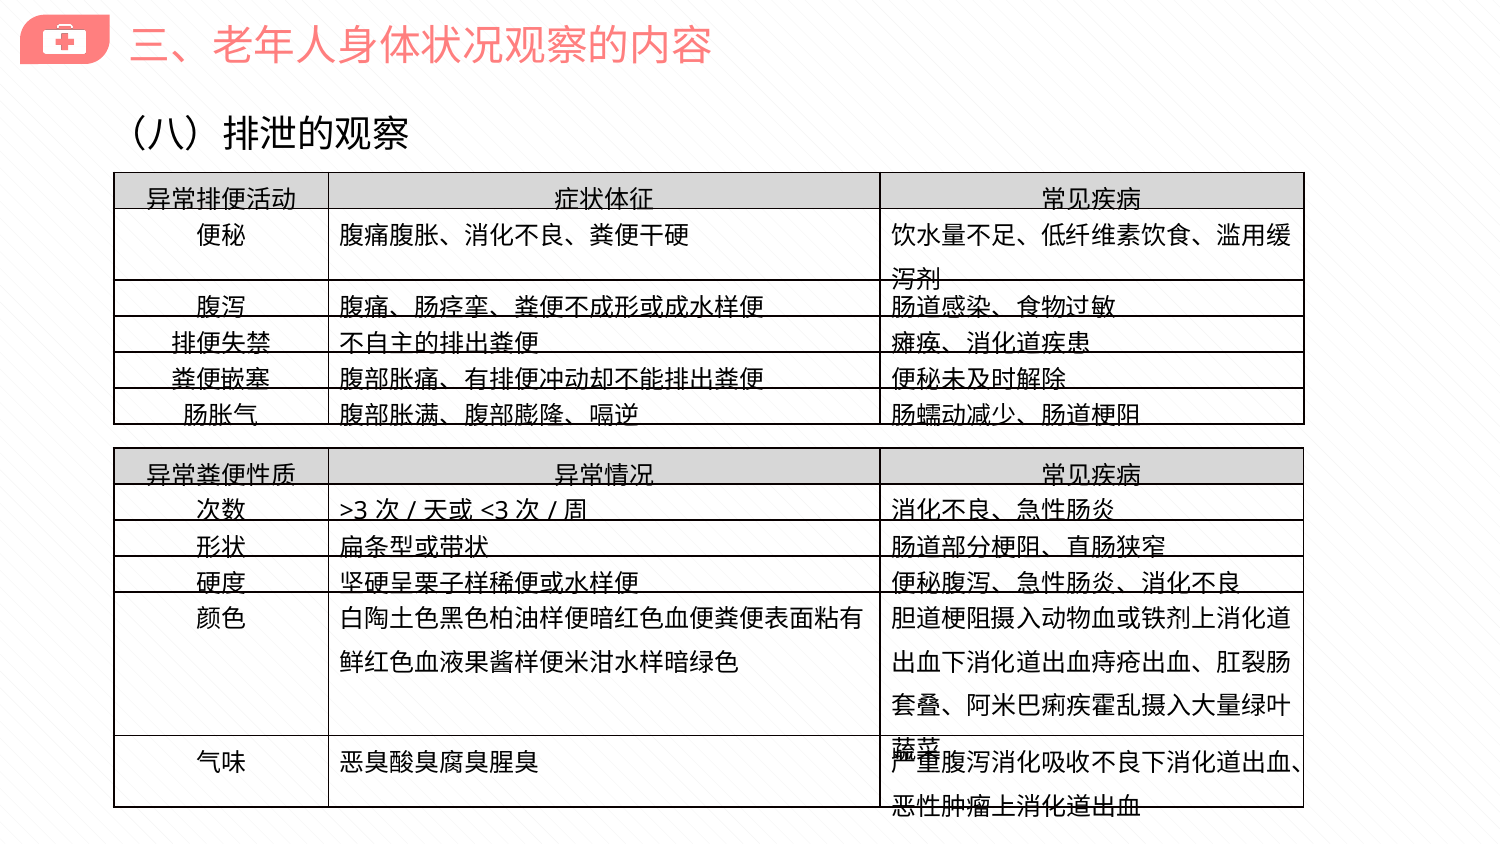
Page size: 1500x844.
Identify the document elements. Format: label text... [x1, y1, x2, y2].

table_cell 恶臭酸臭腐臭腥臭 [329, 736, 879, 806]
table_cell 不自主的排出粪便 [329, 317, 879, 351]
table_cell 消化不良、急性肠炎 [881, 485, 1303, 519]
table_header 常见疾病 [881, 173, 1303, 208]
table_cell 硬度 [115, 557, 328, 591]
table_header 常见疾病 [881, 449, 1303, 483]
table_cell 气味 [115, 736, 328, 806]
table_cell 肠道部分梗阻、直肠狭窄 [881, 521, 1303, 555]
table_cell 便秘腹泻、急性肠炎、消化不良 [881, 557, 1303, 591]
table_cell 严重腹泻消化吸收不良下消化道出血、恶性肿瘤上消化道出血 [881, 736, 1303, 806]
table_cell 肠道感染、食物过敏 [881, 281, 1303, 315]
table_cell 次数 [115, 485, 328, 519]
table_cell >3次/天或<3次/周 [329, 485, 879, 519]
table_cell 排便失禁 [115, 317, 328, 351]
table_cell 白陶土色黑色柏油样便暗红色血便粪便表面粘有鲜红色血液果酱样便米泔水样暗绿色 [329, 593, 879, 735]
table_cell 坚硬呈栗子样稀便或水样便 [329, 557, 879, 591]
table_cell 粪便嵌塞 [115, 353, 328, 387]
table_cell 饮水量不足、低纤维素饮食、滥用缓泻剂 [881, 209, 1303, 279]
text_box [19, 11, 863, 78]
table_cell 腹部胀满、腹部膨隆、嗝逆 [329, 389, 879, 423]
table_cell 形状 [115, 521, 328, 555]
table_cell 颜色 [115, 593, 328, 735]
table_cell 腹泻 [115, 281, 328, 315]
table_cell 肠蠕动减少、肠道梗阻 [881, 389, 1303, 423]
table_cell 扁条型或带状 [329, 521, 879, 555]
table_header 症状体征 [329, 173, 879, 208]
table_cell 瘫痪、消化道疾患 [881, 317, 1303, 351]
text_box （八）排泄的观察 [9, 102, 1266, 163]
table_cell 便秘未及时解除 [881, 353, 1303, 387]
table_cell 肠胀气 [115, 389, 328, 423]
table_header 异常排便活动 [115, 173, 328, 208]
table_cell 腹部胀痛、有排便冲动却不能排出粪便 [329, 353, 879, 387]
table_header 异常粪便性质 [115, 449, 328, 483]
table_cell 便秘 [115, 209, 328, 279]
table_cell 腹痛腹胀、消化不良、粪便干硬 [329, 209, 879, 279]
table_cell 腹痛、肠痉挛、粪便不成形或成水样便 [329, 281, 879, 315]
table_cell 胆道梗阻摄入动物血或铁剂上消化道出血下消化道出血痔疮出血、肛裂肠套叠、阿米巴痢疾霍乱摄入大量绿叶蔬菜 [881, 593, 1303, 735]
table_header 异常情况 [329, 449, 879, 483]
